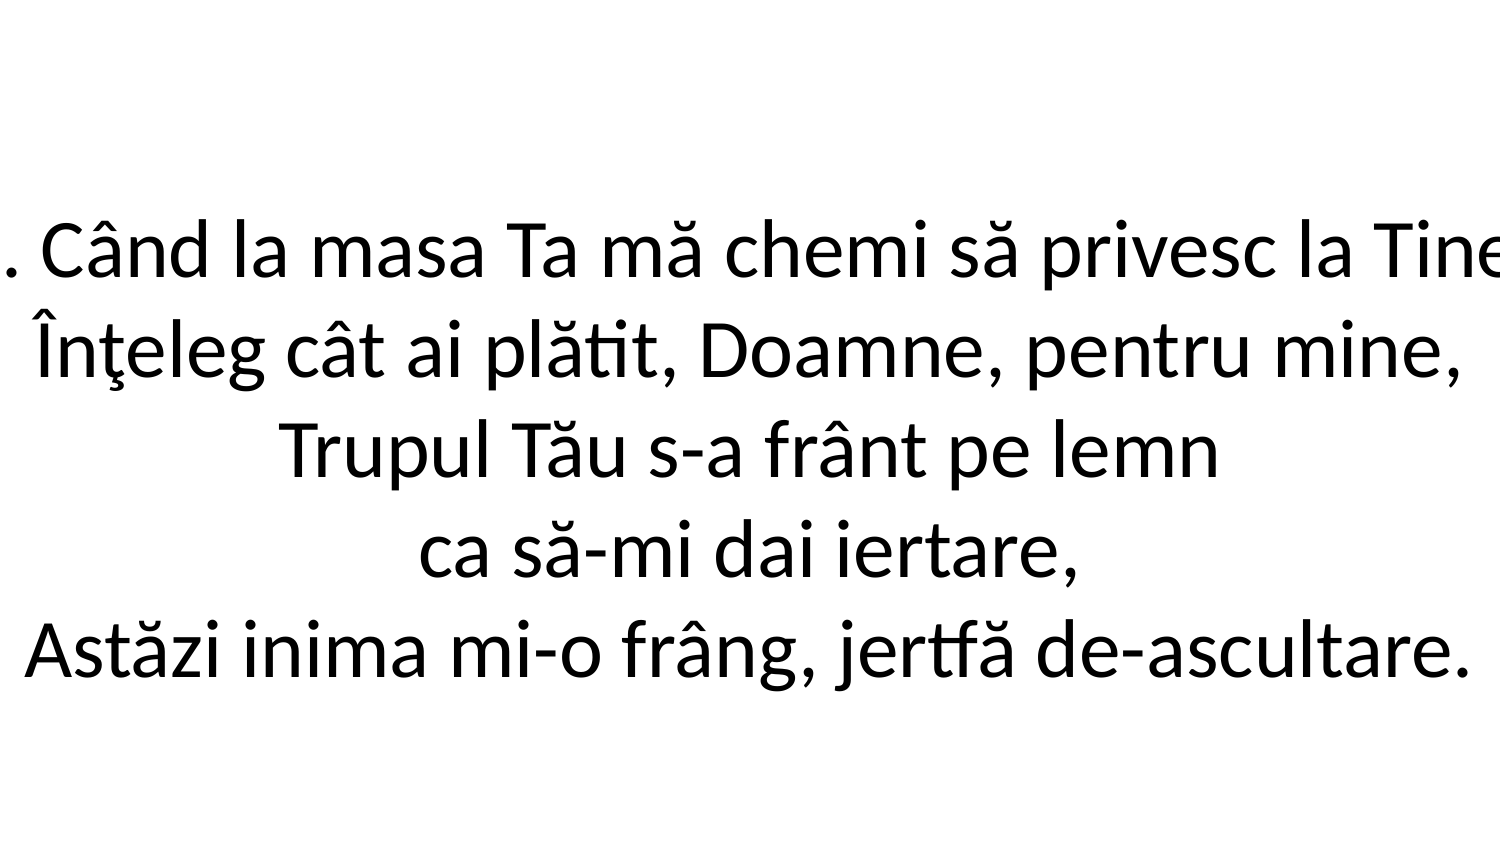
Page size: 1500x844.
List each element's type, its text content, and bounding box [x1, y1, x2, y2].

text_box 1. Când la masa Ta mă chemi să privesc la Tine, Înţeleg cât ai plătit, Doamne, pentru mine, Trupul Tău s-a frânt pe lemn ca să-mi dai iertare, Astăzi inima mi-o frâng, jertfă de-ascultare. [0, 142, 1500, 702]
